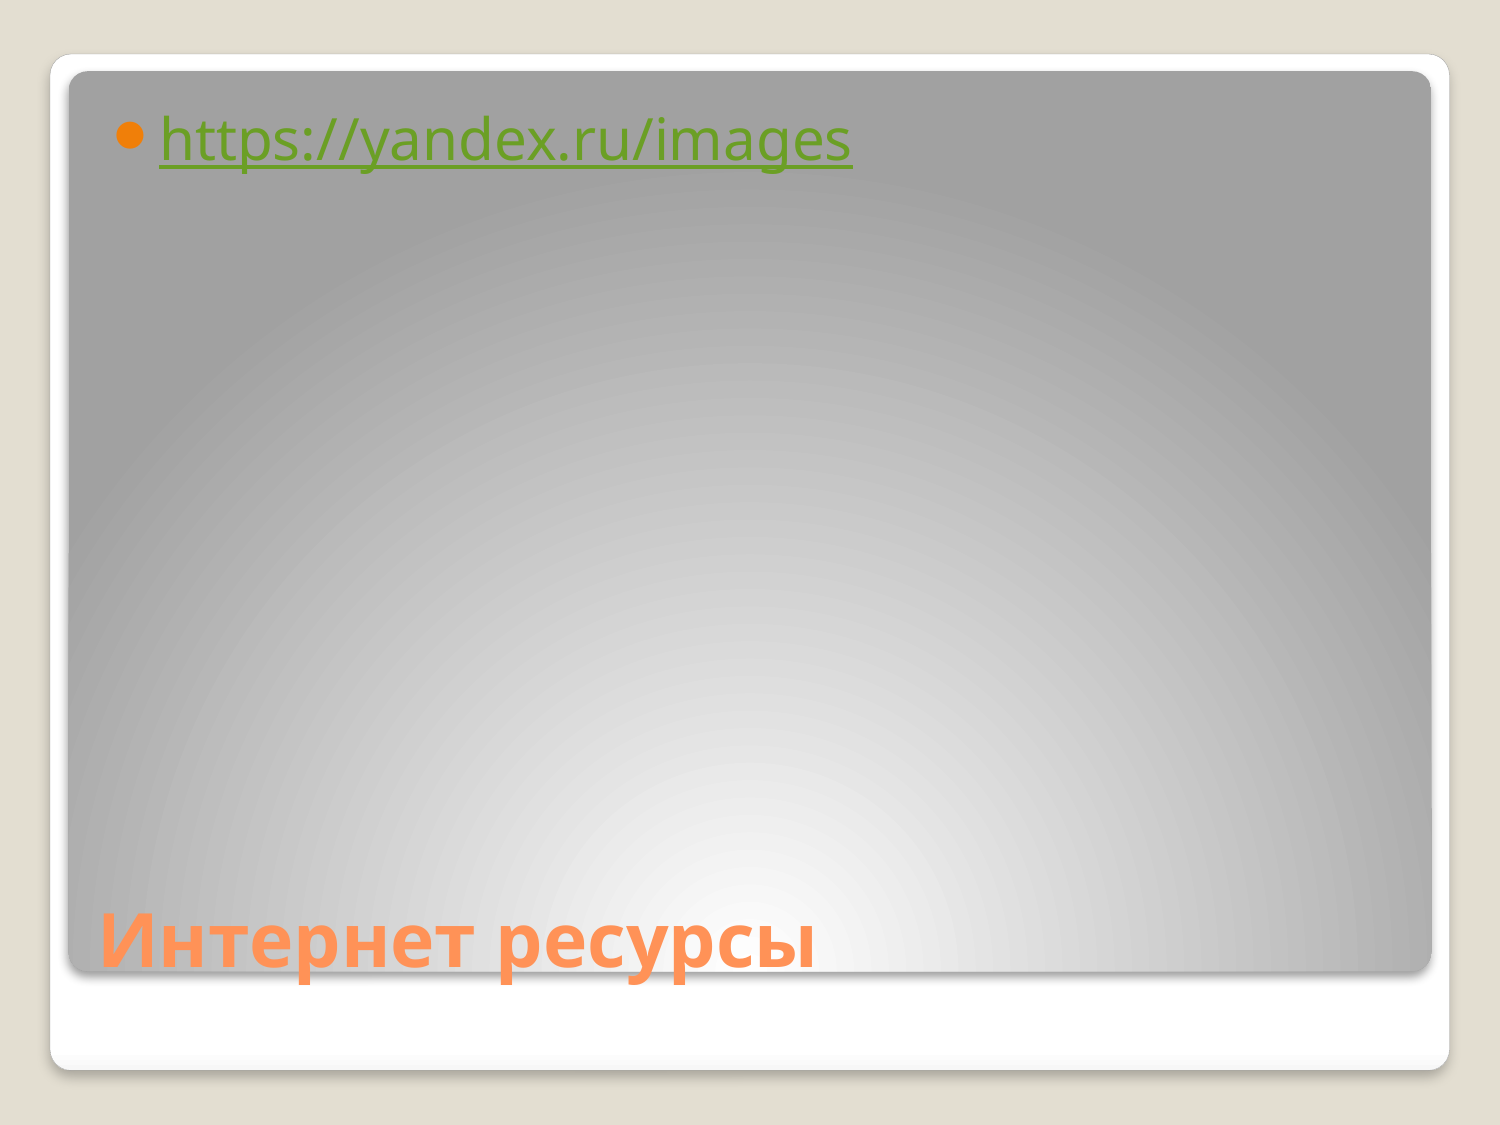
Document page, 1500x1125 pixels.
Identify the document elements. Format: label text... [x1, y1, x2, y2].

title Интернет ресурсы [82, 817, 1425, 990]
list https://yandex.ru/images [82, 86, 1425, 774]
